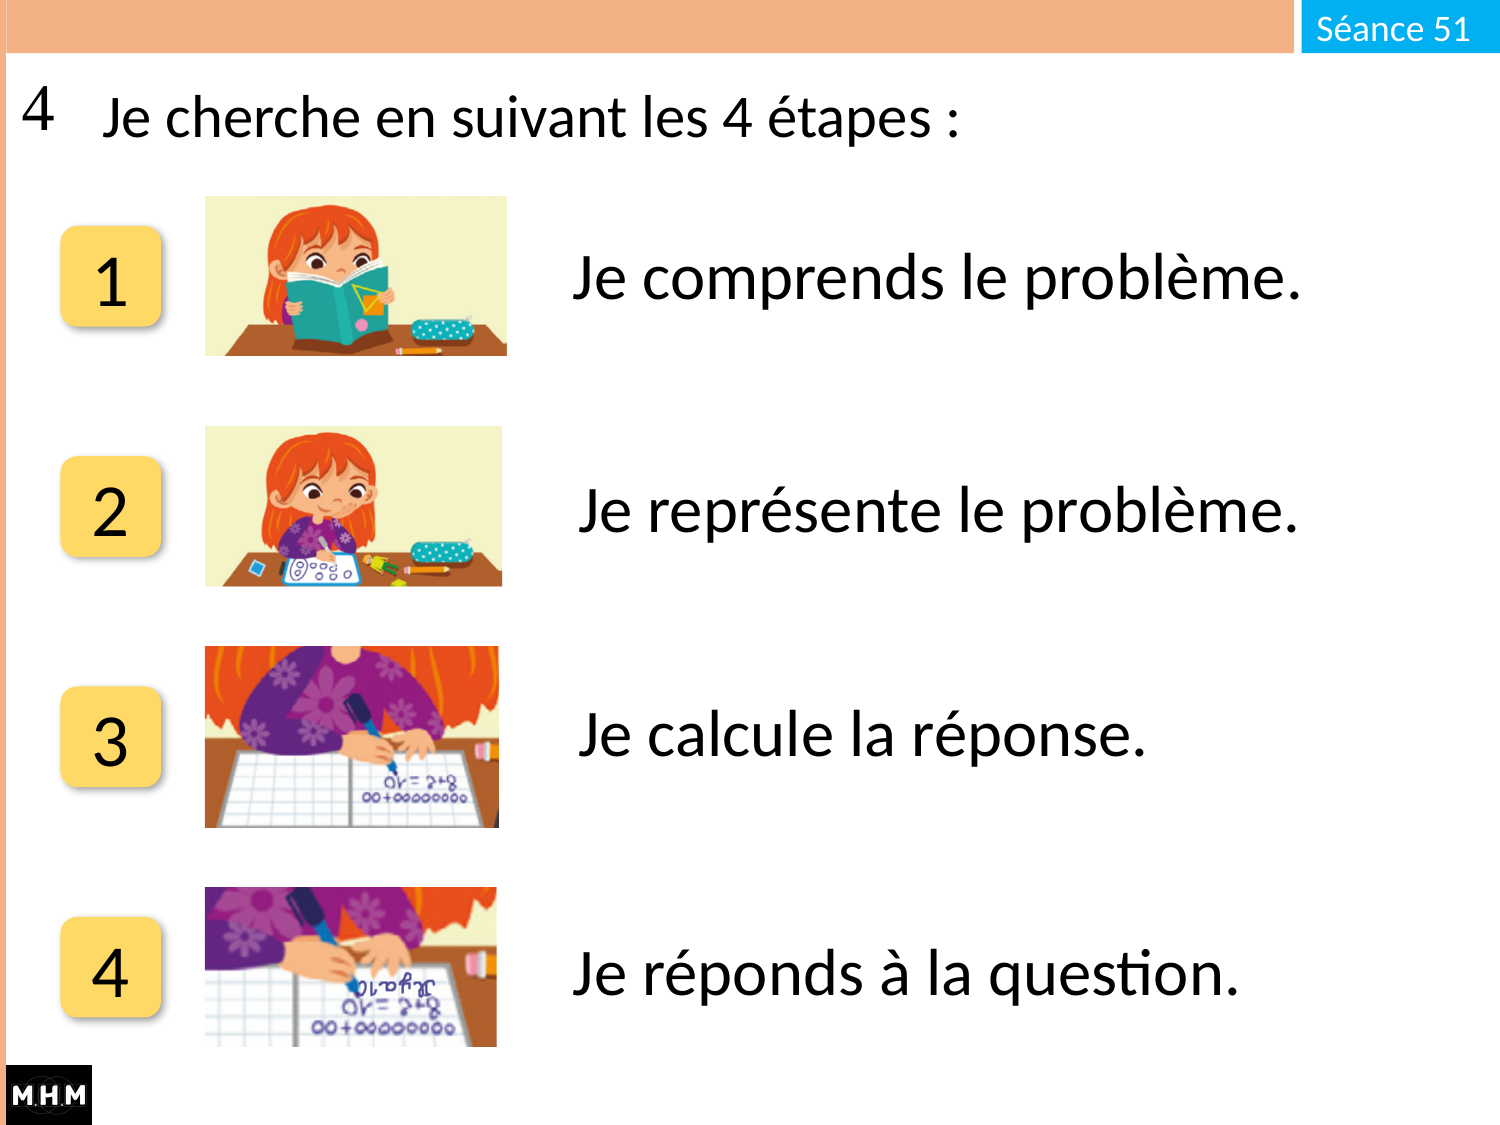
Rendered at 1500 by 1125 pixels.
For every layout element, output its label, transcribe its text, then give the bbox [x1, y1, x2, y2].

title Je cherche en suivant les 4 étapes : [87, 32, 1382, 158]
text_box Je représente le problème. [563, 458, 1324, 554]
picture [204, 196, 515, 356]
text_box Je réponds à la question. [558, 921, 1409, 1017]
picture [204, 887, 497, 1047]
text_box Je comprends le problème. [558, 225, 1325, 321]
picture [6, 1065, 92, 1125]
text_box 2 [59, 455, 163, 558]
text_box Je calcule la réponse. [563, 682, 1415, 777]
picture [204, 426, 503, 587]
text_box 3 [59, 685, 163, 789]
text_box 4 [59, 915, 163, 1019]
picture [204, 646, 499, 828]
text_box 1 [59, 224, 163, 328]
